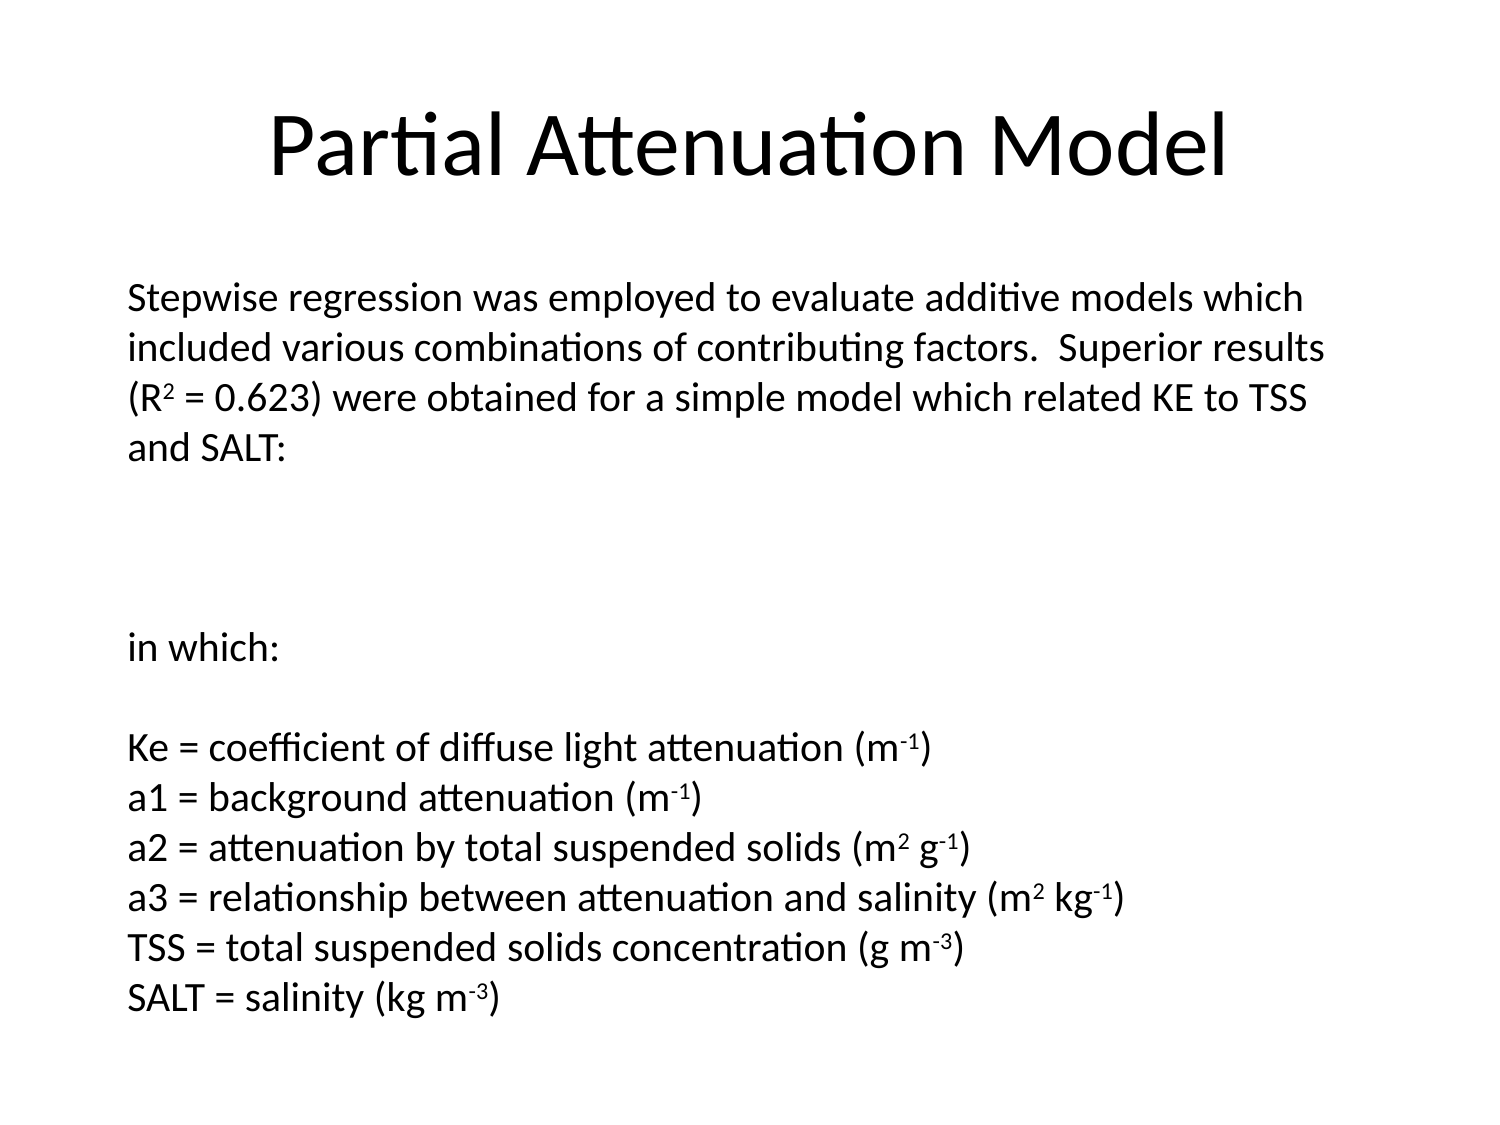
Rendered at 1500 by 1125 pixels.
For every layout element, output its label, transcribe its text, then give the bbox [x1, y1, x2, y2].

title Partial Attenuation Model [75, 45, 1425, 233]
